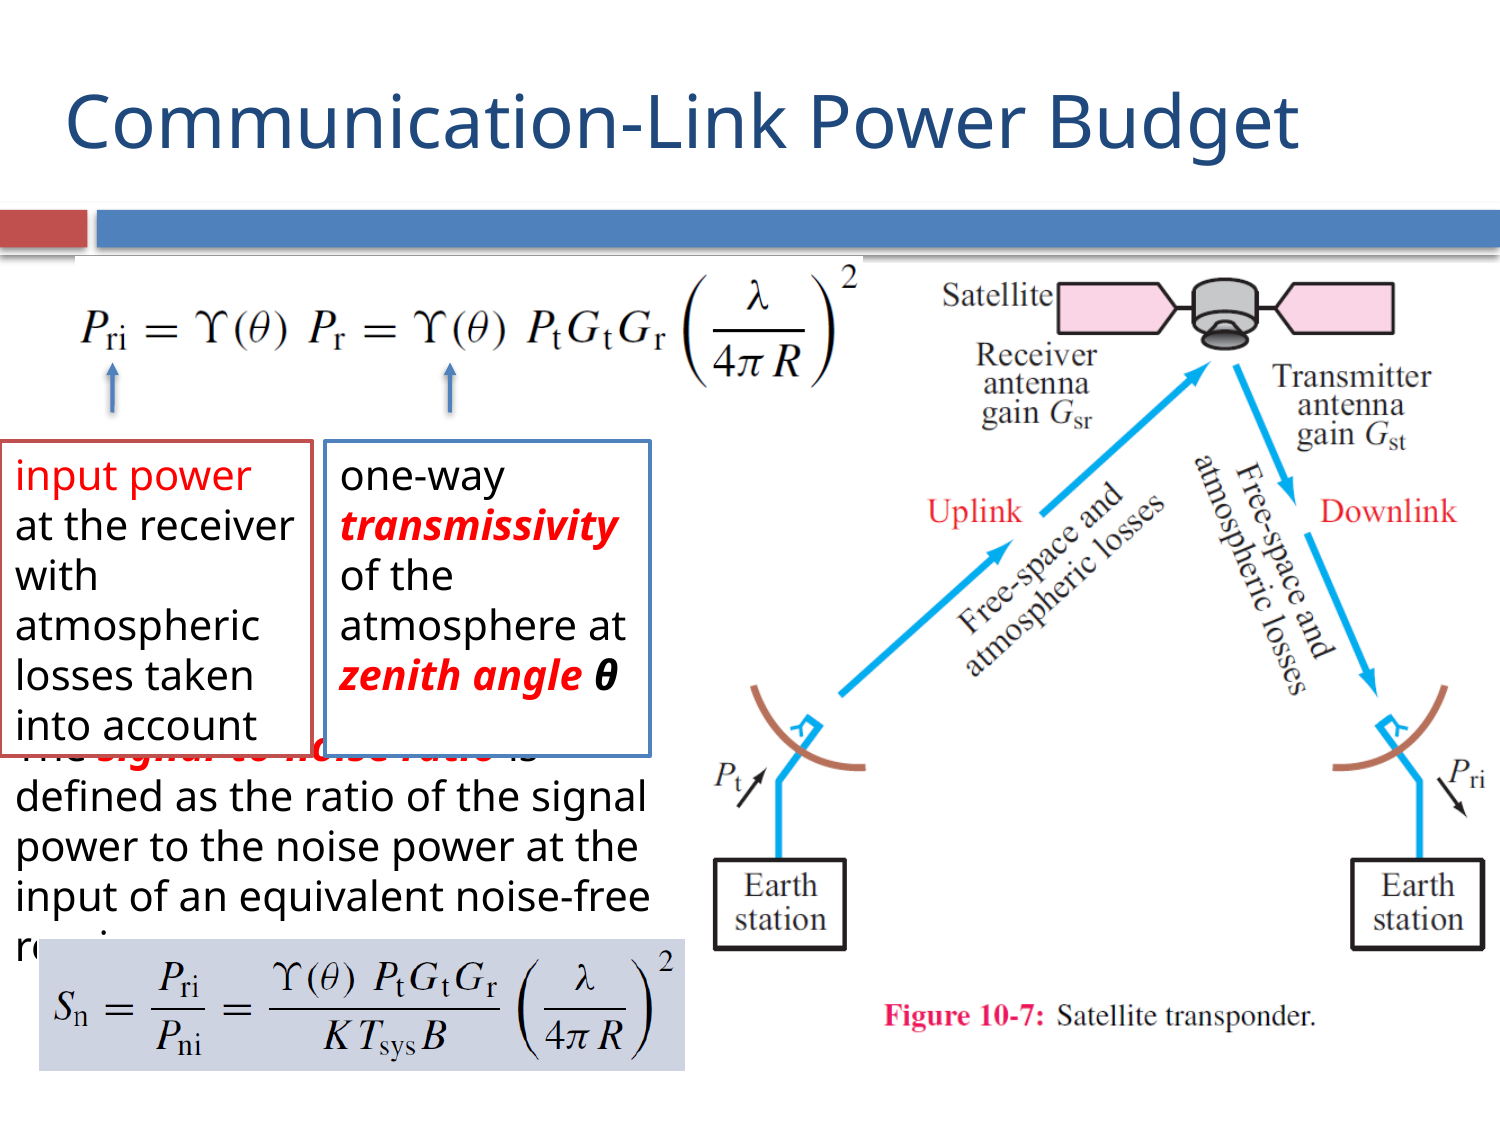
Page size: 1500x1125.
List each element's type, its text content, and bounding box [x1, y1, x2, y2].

text_box [447, 405, 453, 413]
picture [37, 937, 686, 1072]
text_box [110, 405, 115, 413]
text_box The signal-to-noise ratio is defined as the ratio of the signal power to the noise power at the input of an equivalent noise-free receiver [0, 712, 699, 978]
picture [74, 256, 1500, 1038]
text_box input power at the receiver with atmospheric losses taken into account [0, 439, 314, 758]
text_box one-way transmissivity of the atmosphere at zenith angle θ [323, 439, 652, 758]
text_box Communication-Link Power Budget [50, 37, 1463, 200]
